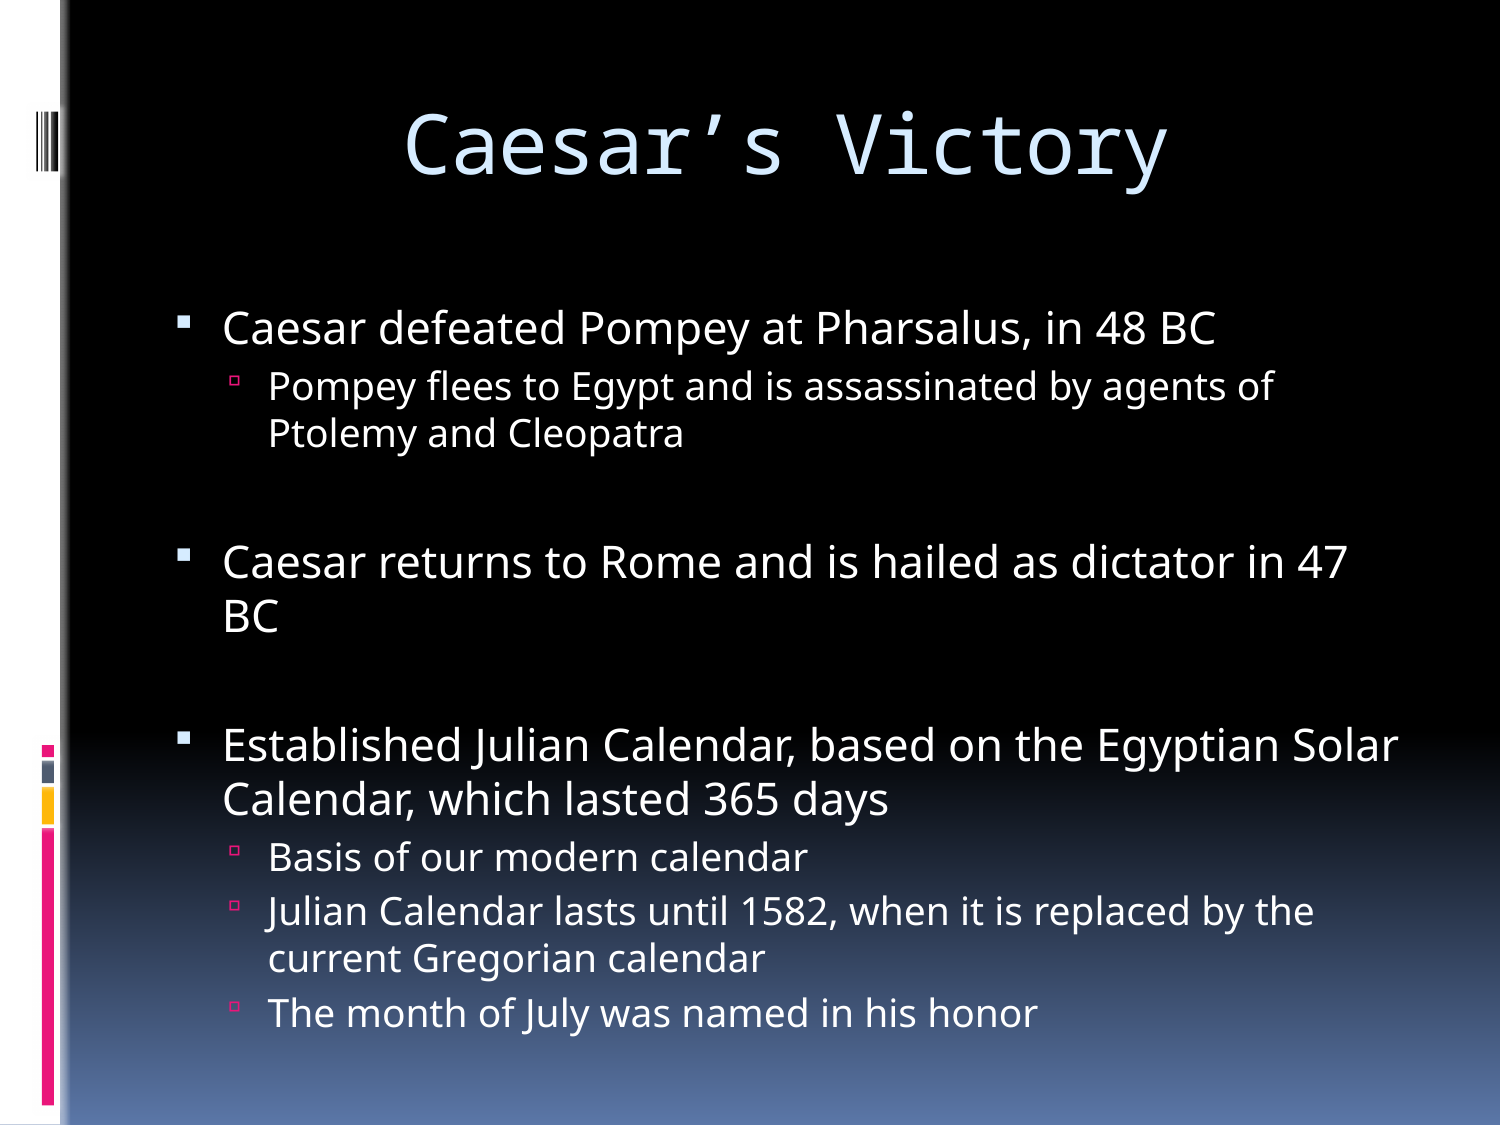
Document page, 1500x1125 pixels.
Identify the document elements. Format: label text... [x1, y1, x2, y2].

list Caesar defeated Pompey at Pharsalus, in 48 BC Pompey flees to Egypt and is assassinated by agents of Ptolemy and Cleopatra Caesar returns to Rome and is hailed as dictator in 47 BC Established Julian Calendar, based on the Egyptian Solar Calendar, which lasted 365 days Basis of our modern calendar Julian Calendar lasts until 1582, when it is replaced by the current Gregorian calendar The month of July was named in his honor [150, 292, 1425, 1043]
title Caesar’s Victory [150, 83, 1425, 234]
